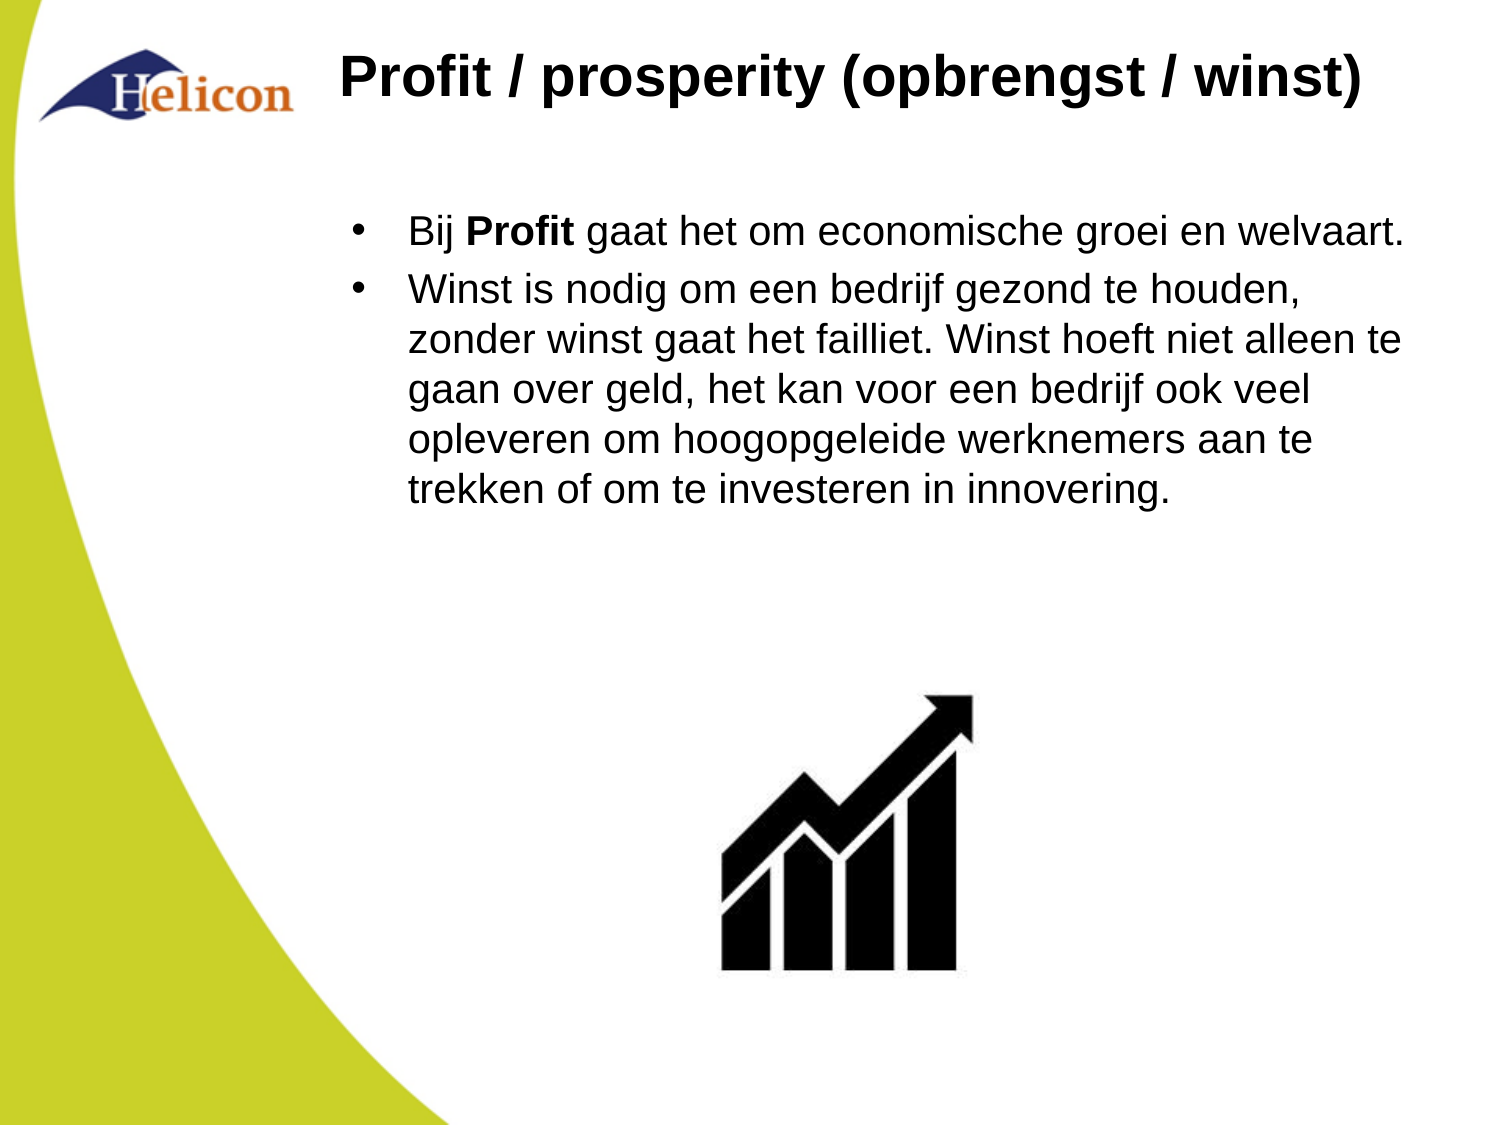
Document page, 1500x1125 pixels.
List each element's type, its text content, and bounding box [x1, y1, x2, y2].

picture [0, 0, 1500, 1125]
title Profit / prosperity (opbrengst / winst) [324, 54, 1415, 161]
list Bij Profit gaat het om economische groei en welvaart. Winst is nodig om een bedrijf gezond te houden, zonder winst gaat het failliet. Winst hoeft niet alleen te gaan over geld, het kan voor een bedrijf ook veel opleveren om hoogopgeleide werknemers aan te trekken of om te investeren in innovering. [336, 196, 1425, 1005]
